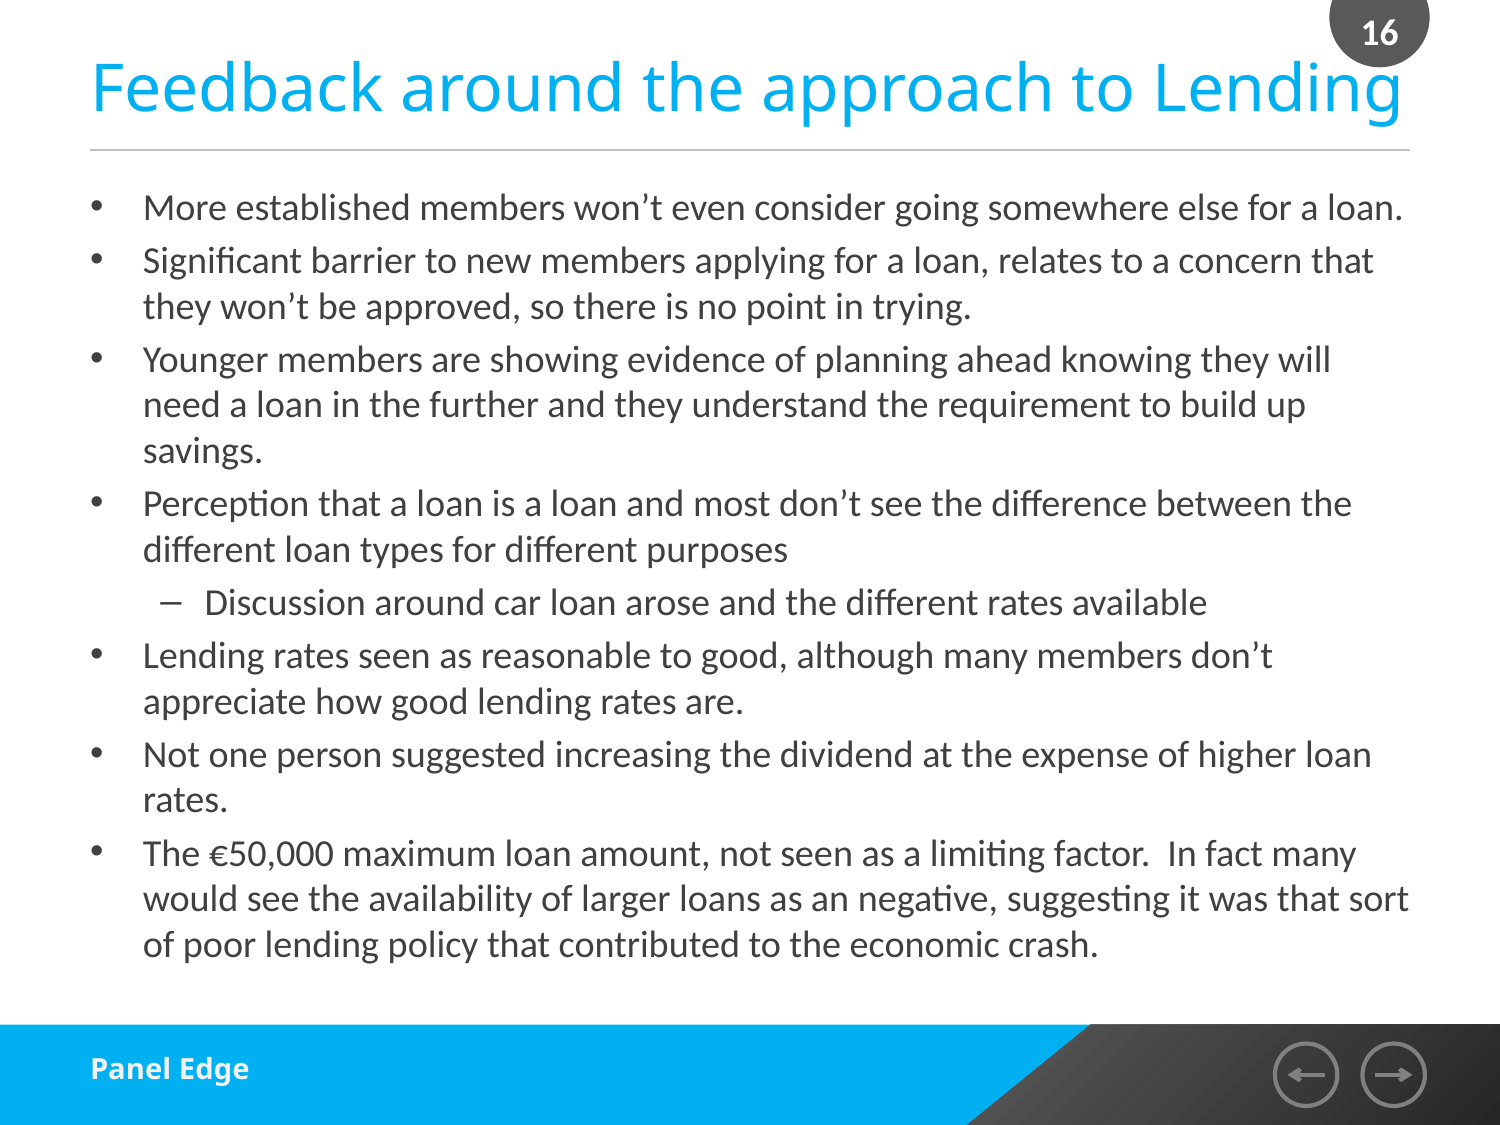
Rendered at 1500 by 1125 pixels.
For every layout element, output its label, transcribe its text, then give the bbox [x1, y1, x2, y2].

footer Panel Edge [75, 1040, 550, 1100]
title Feedback around the approach to Lending [75, 37, 1425, 133]
slide_number 16 [1331, 0, 1428, 60]
list More established members won’t even consider going somewhere else for a loan. Significant barrier to new members applying for a loan, relates to a concern that they won’t be approved, so there is no point in trying. Younger members are showing evidence of planning ahead knowing they will need a loan in the further and they understand the requirement to build up savings. Perception that a loan is a loan and most don’t see the difference between the different loan types for different purposes Discussion around car loan arose and the different rates available Lending rates seen as reasonable to good, although many members don’t appreciate how good lending rates are. Not one person suggested increasing the dividend at the expense of higher loan rates. The €50,000 maximum loan amount, not seen as a limiting factor. In fact many would see the availability of larger loans as an negative, suggesting it was that sort of poor lending policy that contributed to the economic crash. [75, 174, 1425, 1025]
